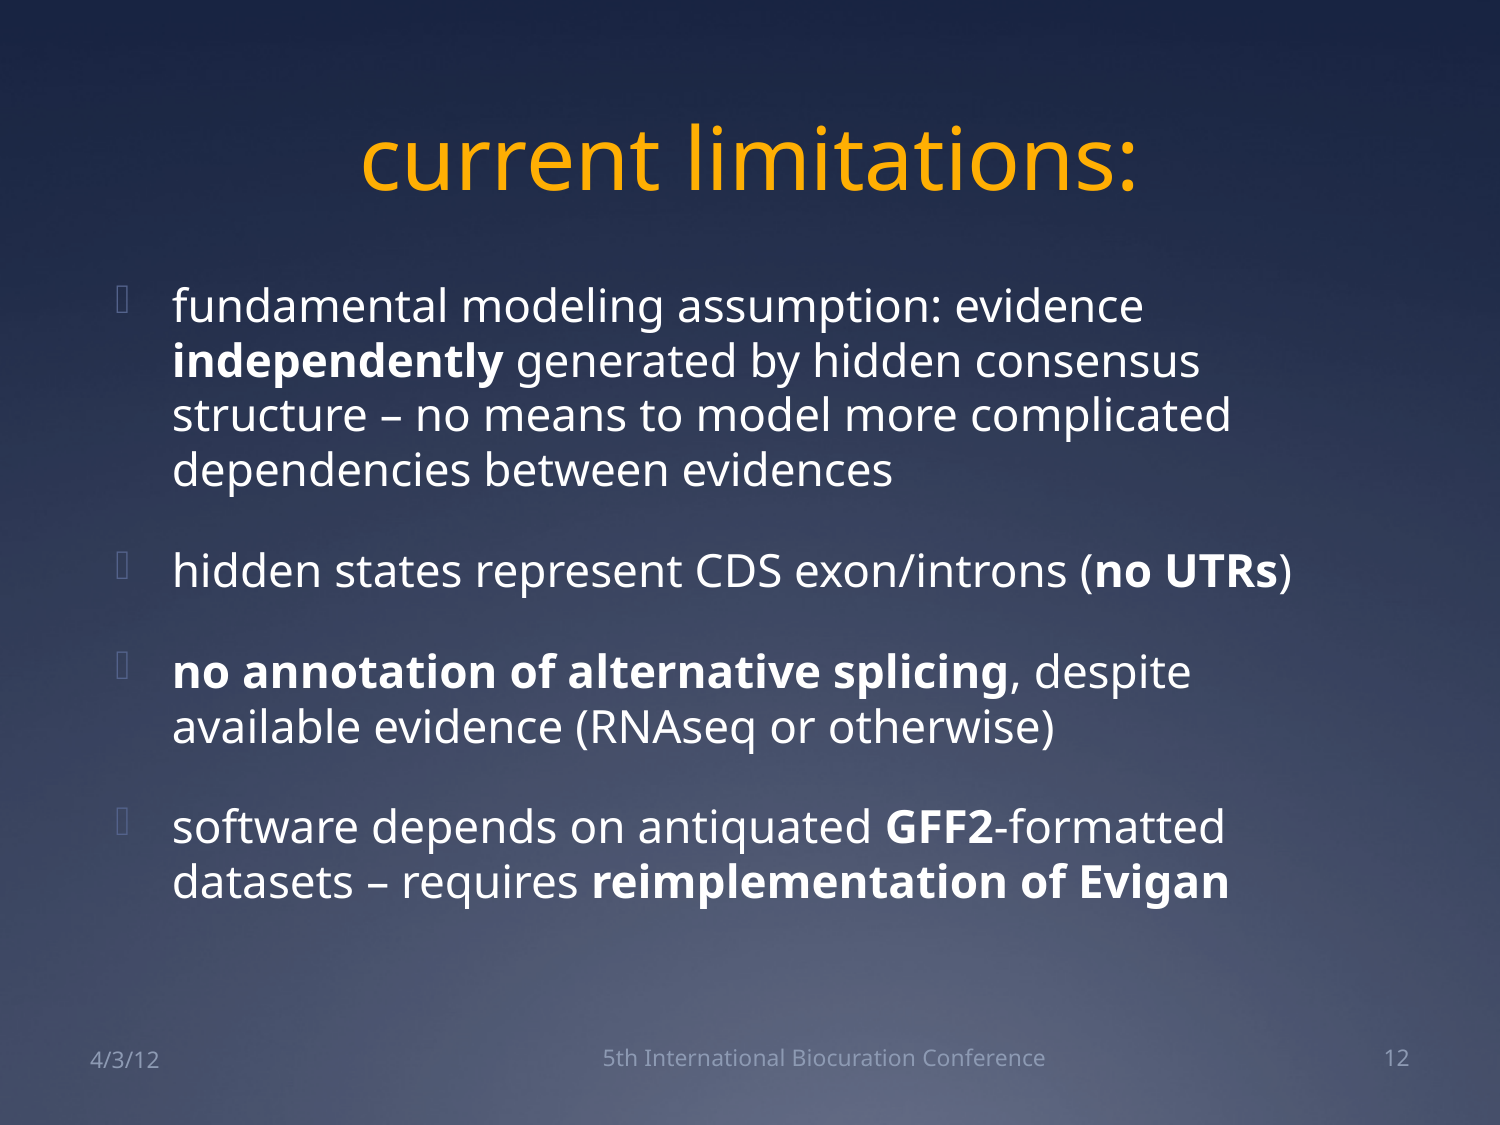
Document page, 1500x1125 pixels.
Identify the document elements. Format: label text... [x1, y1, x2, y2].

title current limitations: [100, 95, 1400, 225]
slide_number 12 [1325, 1029, 1425, 1090]
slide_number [75, 1029, 338, 1090]
list fundamental modeling assumption: evidence independently generated by hidden consensus structure – no means to model more complicated dependencies between evidences hidden states represent CDS exon/introns (no UTRs) no annotation of alternative splicing, despite available evidence (RNAseq or otherwise) software depends on antiquated GFF2-formatted datasets – requires reimplementation of Evigan [100, 268, 1400, 1005]
footer 5th International Biocuration Conference [361, 1029, 1288, 1090]
